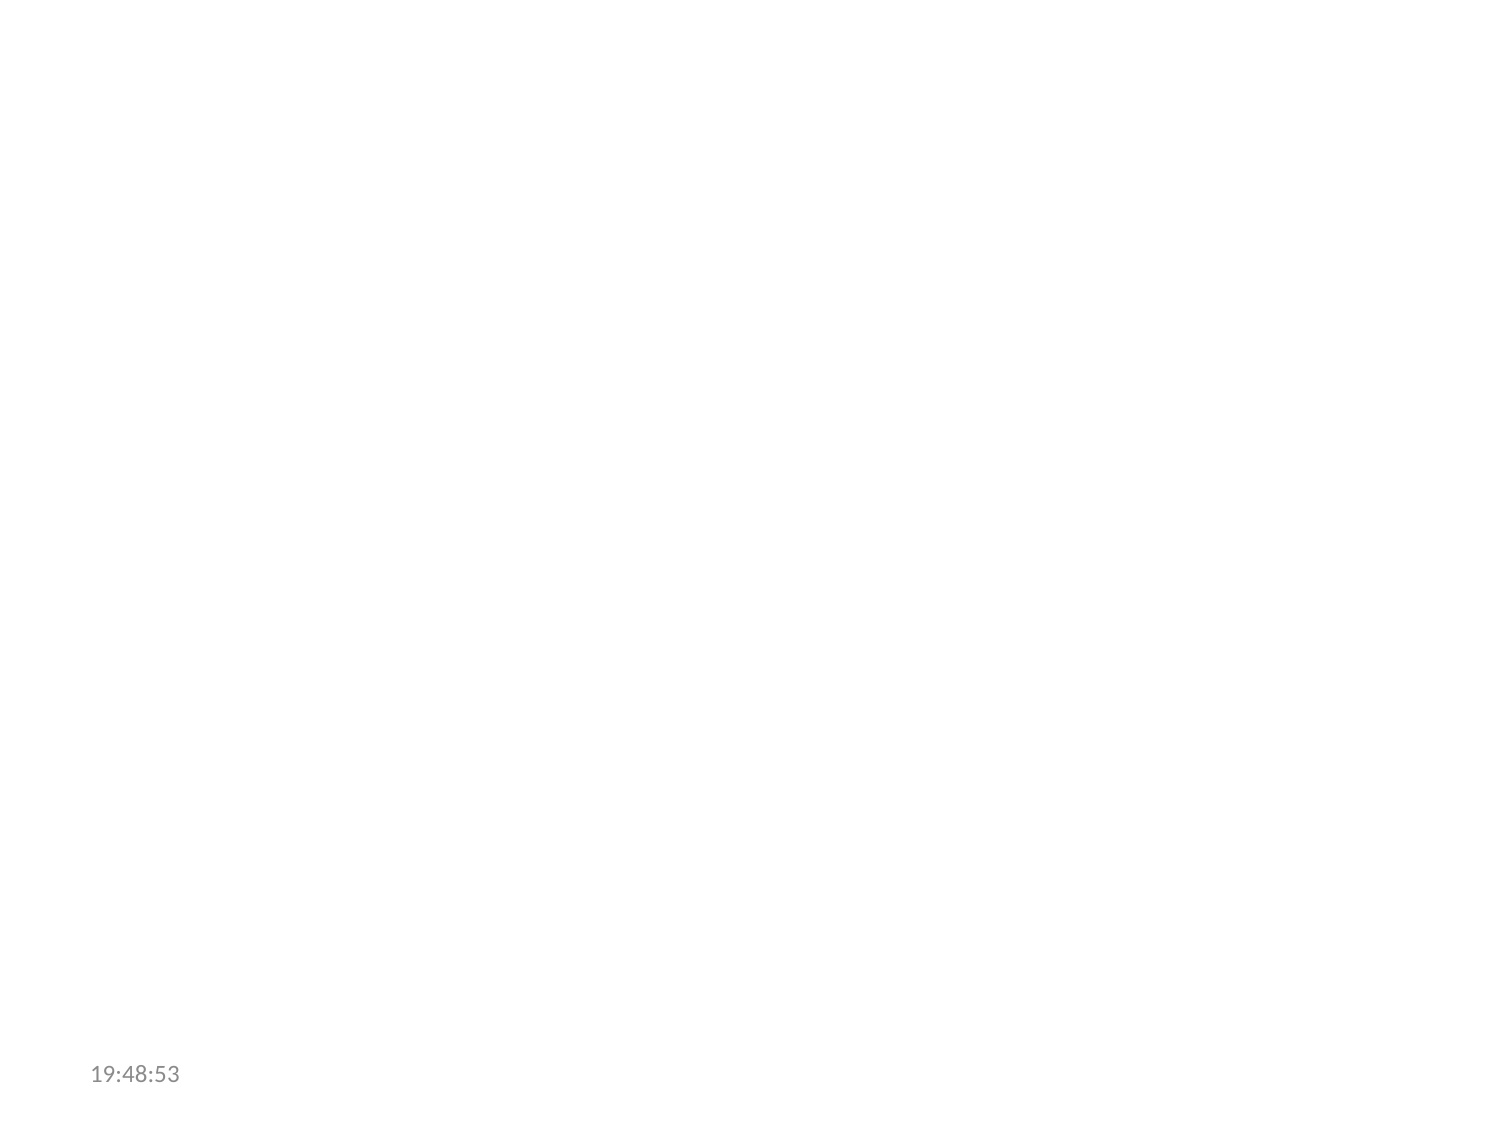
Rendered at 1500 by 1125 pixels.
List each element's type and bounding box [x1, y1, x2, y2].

slide_number [75, 1042, 425, 1103]
